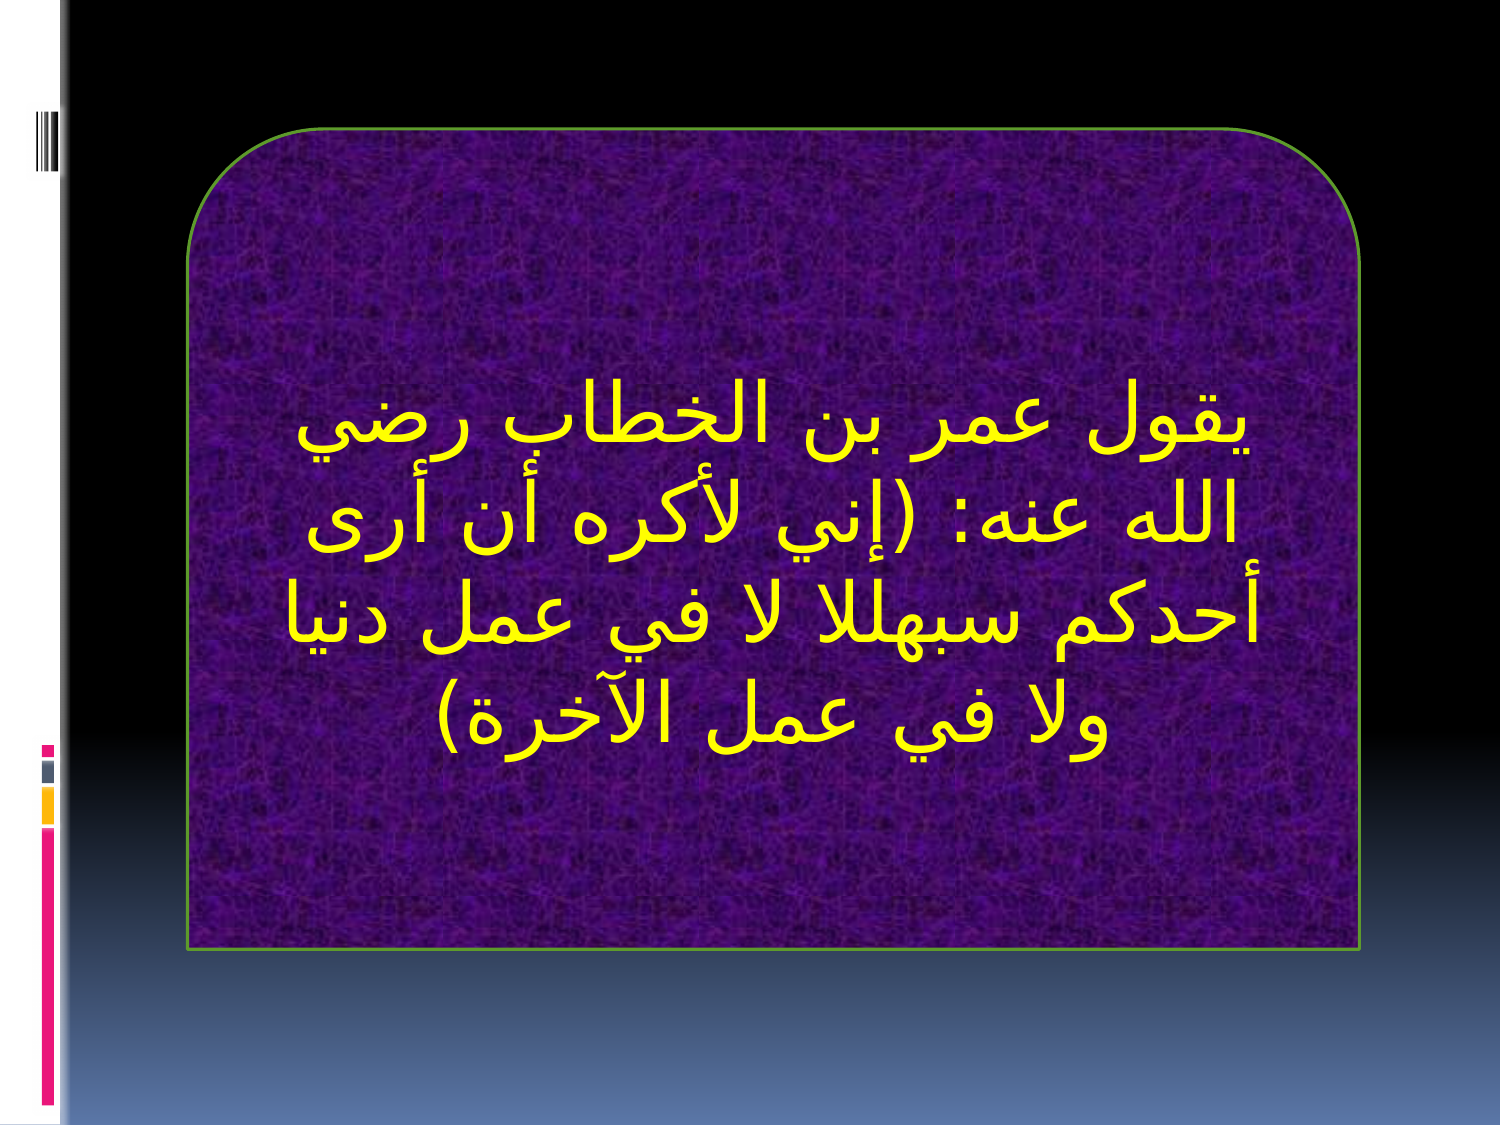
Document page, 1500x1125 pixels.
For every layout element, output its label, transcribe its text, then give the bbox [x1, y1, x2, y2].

text_box يقول عمر بن الخطاب رضي الله عنه: (إني لأكره أن أرى أحدكم سبهللا لا في عمل دنيا ولا في عمل الآخرة) [185, 127, 1361, 951]
